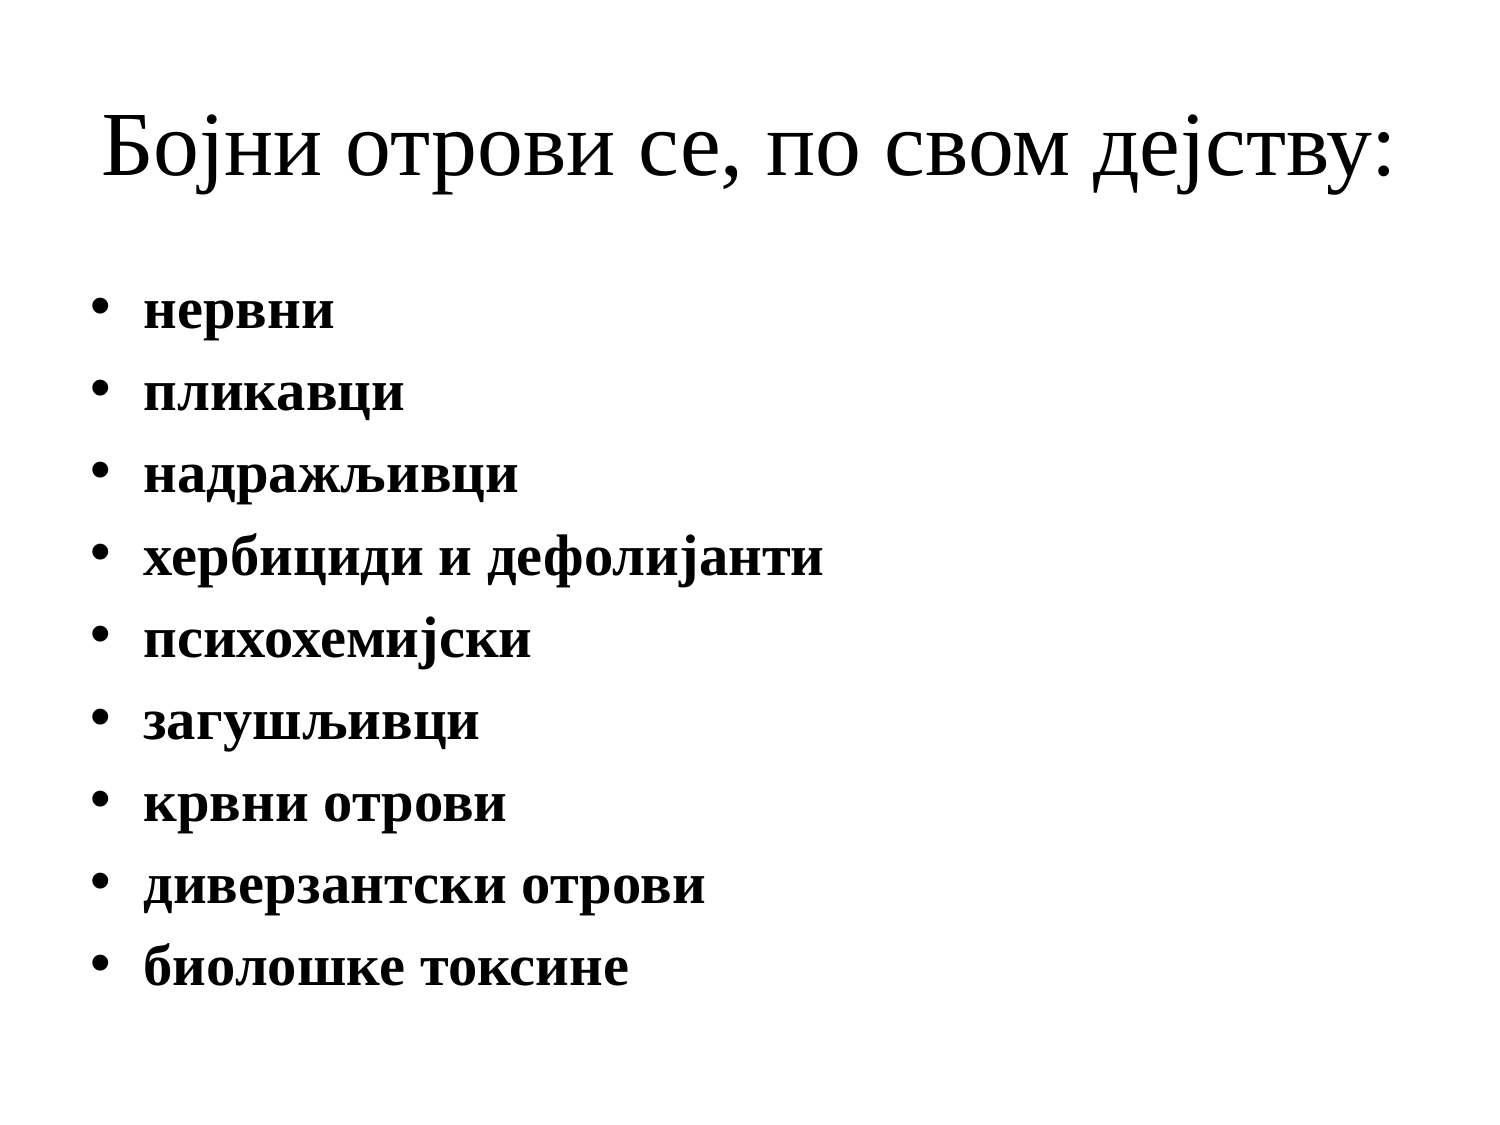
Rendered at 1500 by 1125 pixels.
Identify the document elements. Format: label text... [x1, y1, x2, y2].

title Бојни отрови се, по свом дејству: [75, 45, 1425, 233]
list нервни пликавци надражљивци хербициди и дефолијанти психохемијски загушљивци крвни отрови диверзантски отрови биолошке токсине [75, 262, 1425, 1005]
